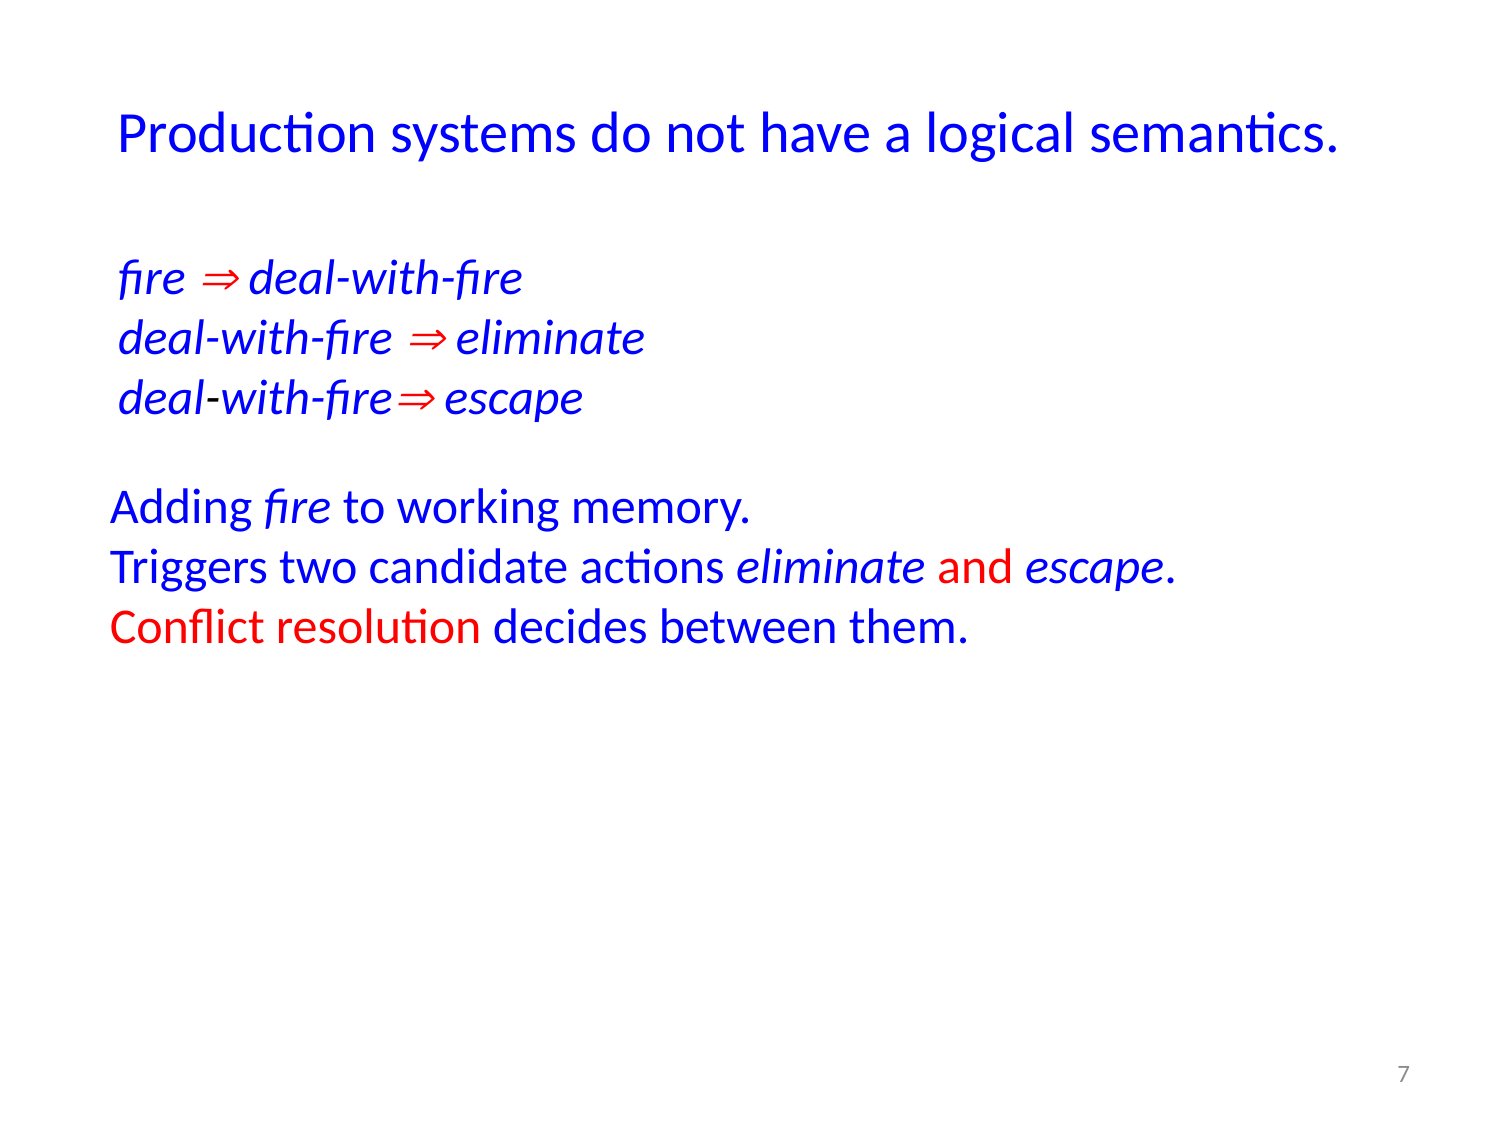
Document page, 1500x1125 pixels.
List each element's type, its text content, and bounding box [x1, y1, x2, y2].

text_box fire  deal-with-fire deal-with-fire  eliminate deal-with-fire escape [103, 149, 1500, 439]
text_box Production systems do not have a logical semantics. [103, 87, 1500, 149]
slide_number 7 [1074, 1042, 1425, 1103]
text_box Adding fire to working memory. Triggers two candidate actions eliminate and escape. Conflict resolution decides between them. [95, 439, 1500, 721]
